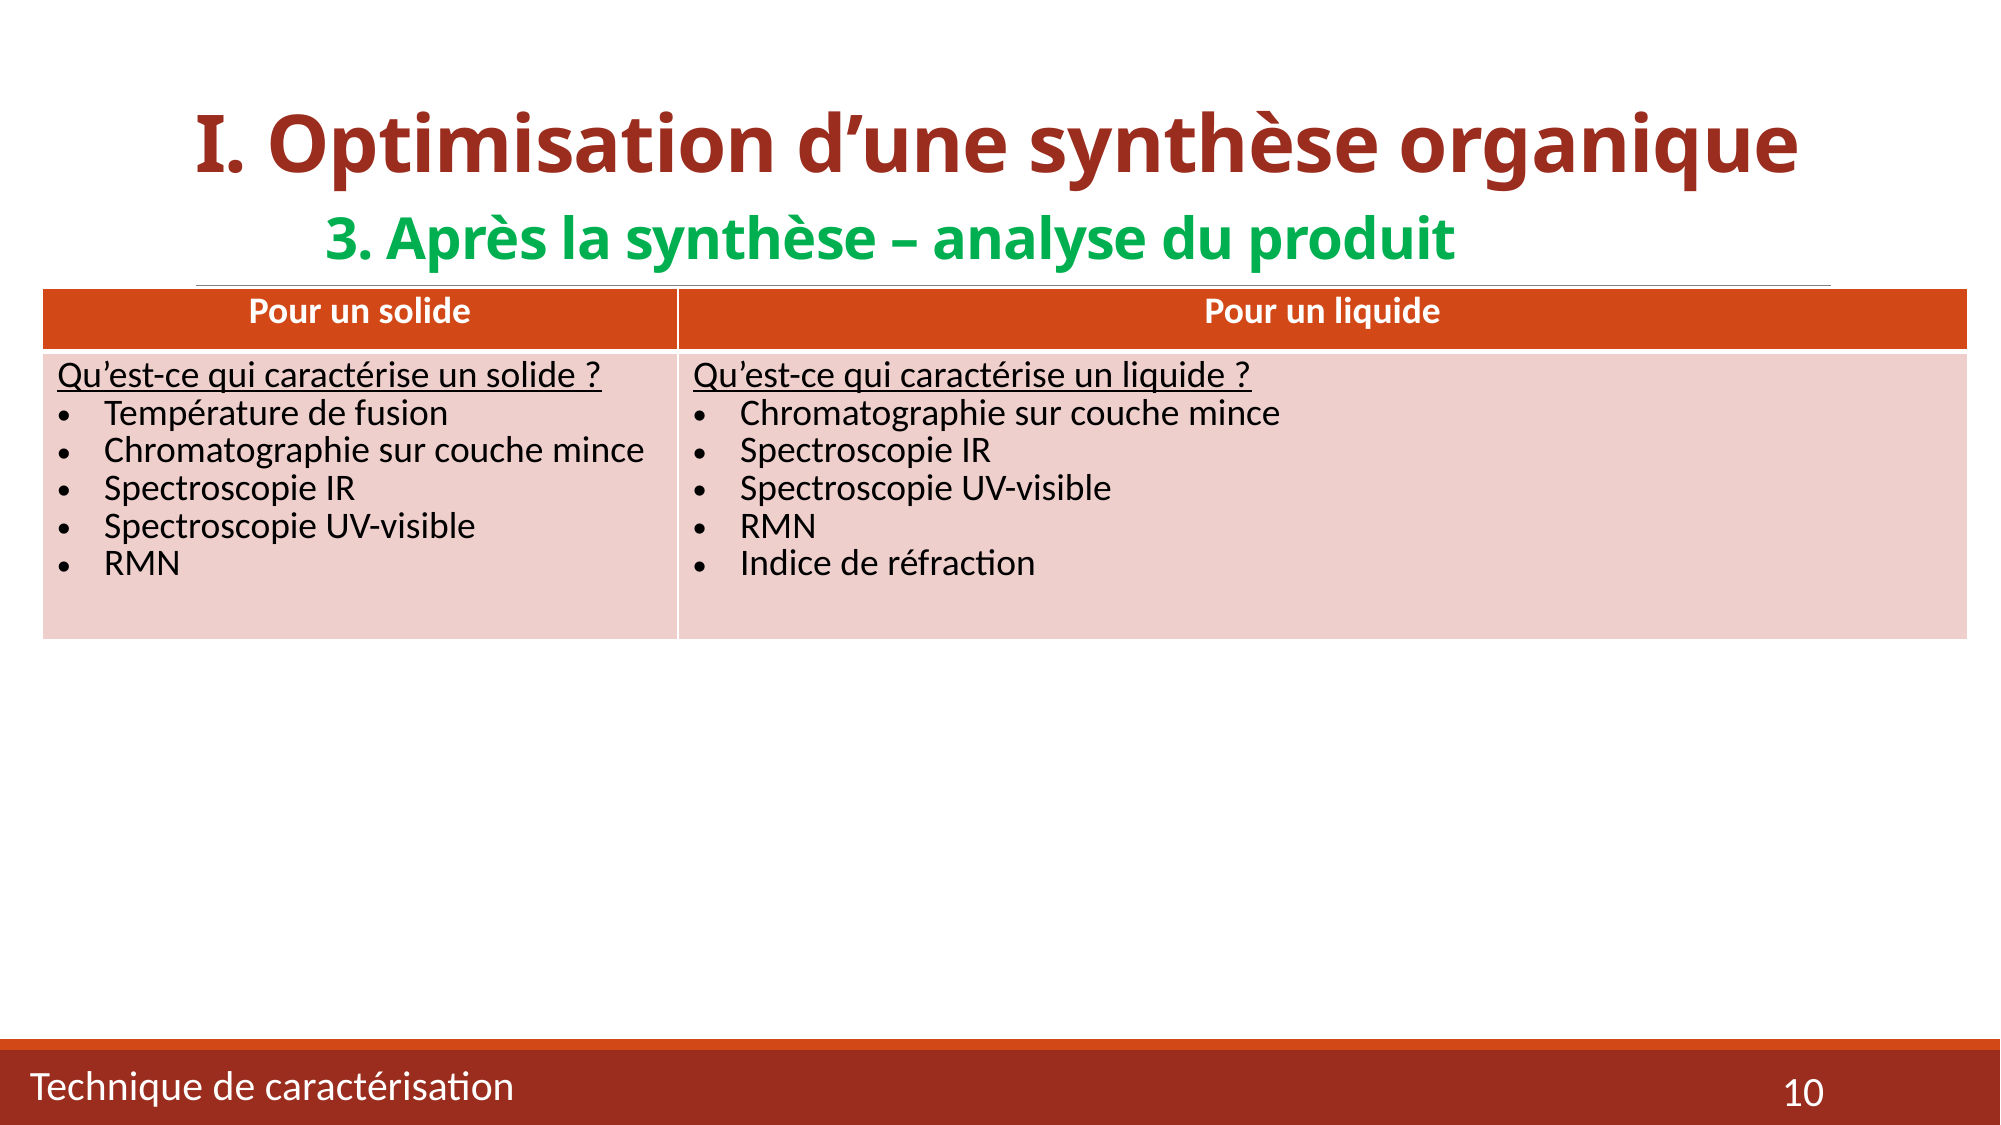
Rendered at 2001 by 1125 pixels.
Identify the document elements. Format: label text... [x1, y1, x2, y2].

slide_number 10 [1771, 1059, 1840, 1120]
table_cell Qu’est-ce qui caractérise un solide ? Température de fusion Chromatographie sur couche mince Spectroscopie IR Spectroscopie UV-visible RMN [43, 354, 677, 639]
table_header Pour un solide [43, 289, 677, 349]
text_box Technique de caractérisation [0, 1056, 1771, 1125]
table_header Pour un liquide [679, 289, 1967, 349]
table_cell Qu’est-ce qui caractérise un liquide ? Chromatographie sur couche mince Spectroscopie IR Spectroscopie UV-visible RMN Indice de réfraction [679, 354, 1967, 639]
title I. Optimisation d’une synthèse organique 3. Après la synthèse – analyse du produit [180, 47, 1830, 285]
